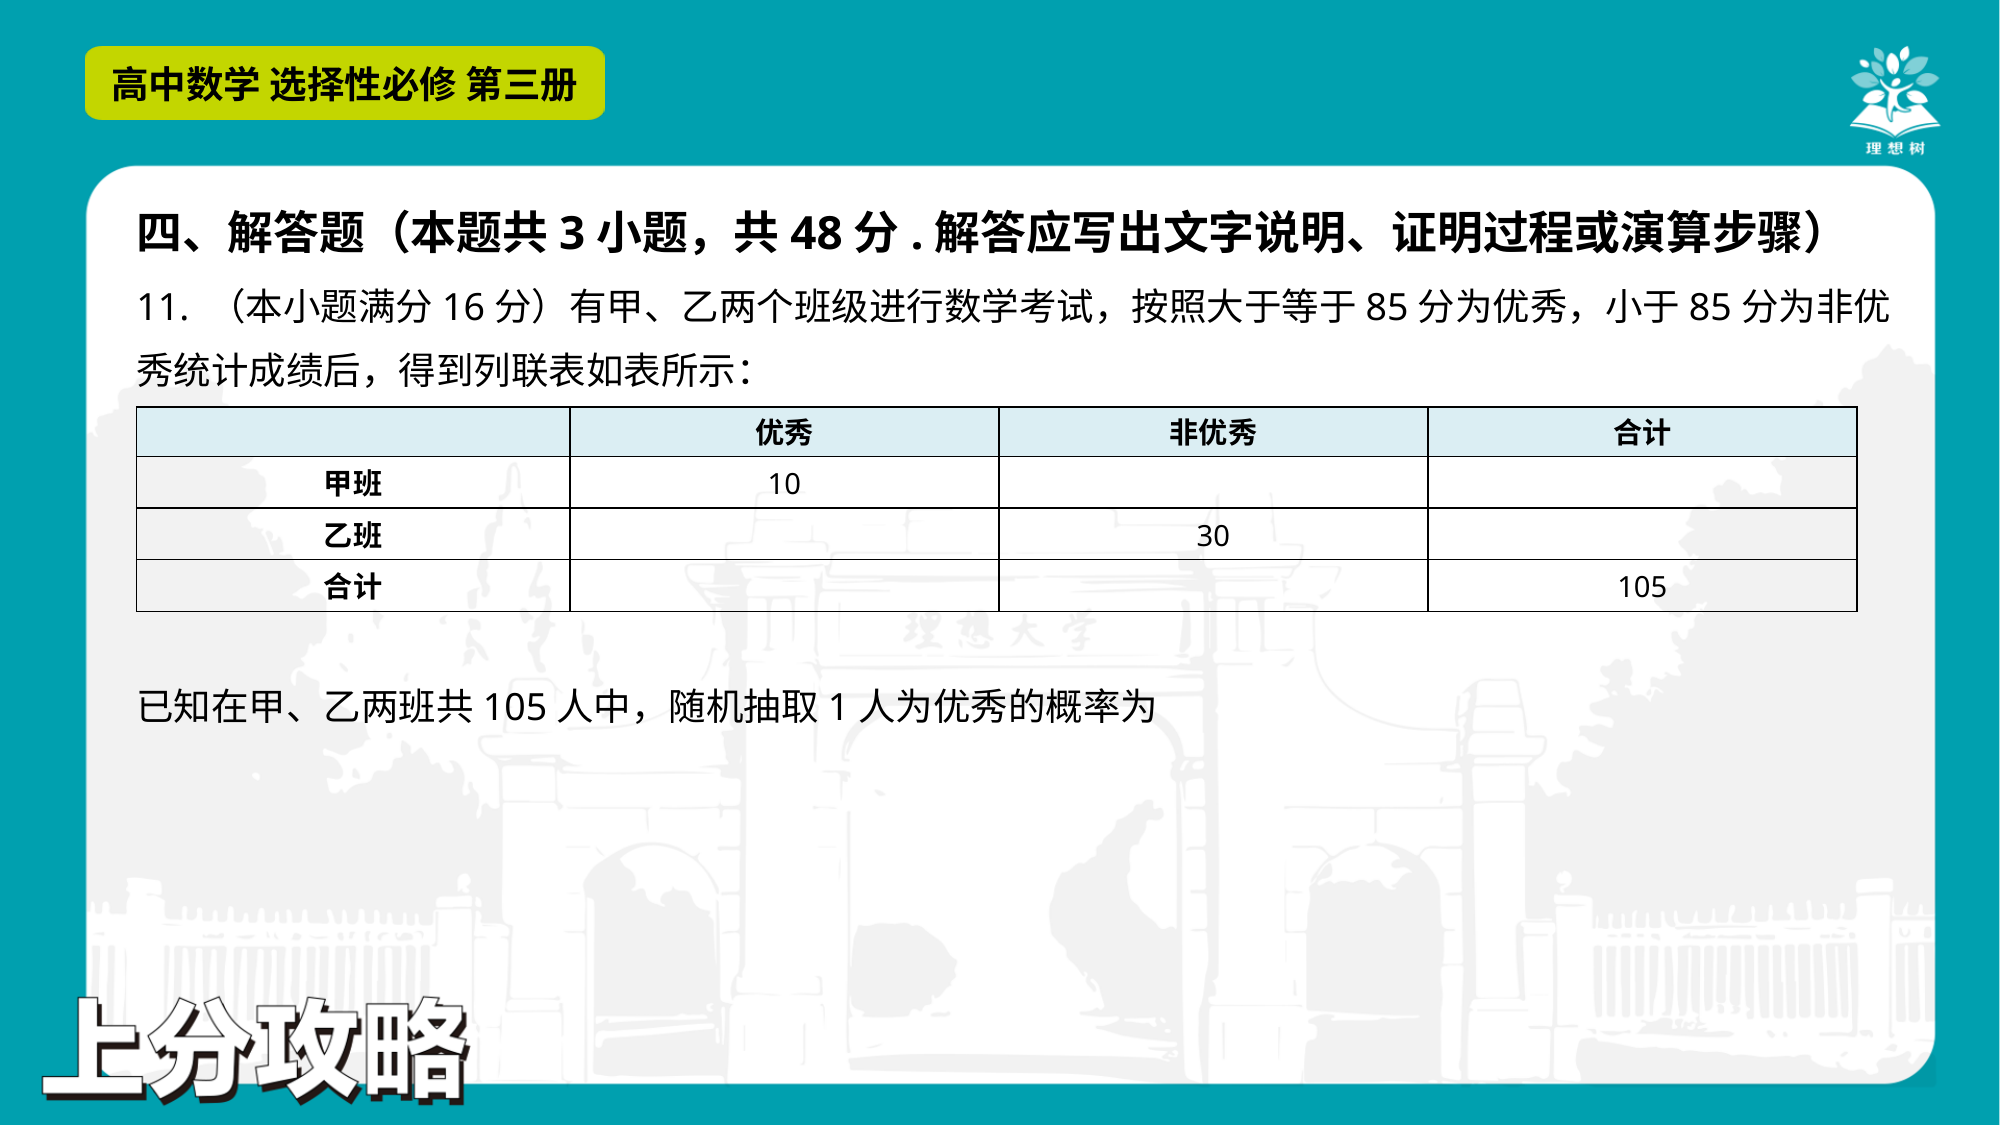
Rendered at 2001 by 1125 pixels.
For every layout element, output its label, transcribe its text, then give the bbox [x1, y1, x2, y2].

table_header 优秀 [571, 408, 998, 456]
table_cell 合计 [137, 560, 569, 611]
text_box 11. （本小题满分16分）有甲、乙两个班级进行数学考试，按照大于等于85分为优秀，小于85分为非优 秀统计成绩后，得到列联表如表所示： [136, 259, 1865, 386]
table_cell [571, 509, 998, 559]
table_cell 30 [1000, 509, 1427, 559]
table_cell [571, 560, 998, 611]
picture [0, 0, 2000, 1125]
table_cell 乙班 [137, 509, 569, 559]
table_header [137, 408, 569, 456]
table_header 非优秀 [1000, 408, 1427, 456]
text_box 四、解答题（本题共3小题，共48分.解答应写出文字说明、证明过程或演算步骤） [136, 177, 1865, 259]
table_cell [1429, 457, 1856, 507]
table_cell [1000, 457, 1427, 507]
table_cell [1429, 509, 1856, 559]
table_cell 甲班 [137, 457, 569, 507]
table_header 合计 [1429, 408, 1856, 456]
table_cell [1000, 560, 1427, 611]
table_cell 10 [571, 457, 998, 507]
table_cell 105 [1429, 560, 1856, 611]
